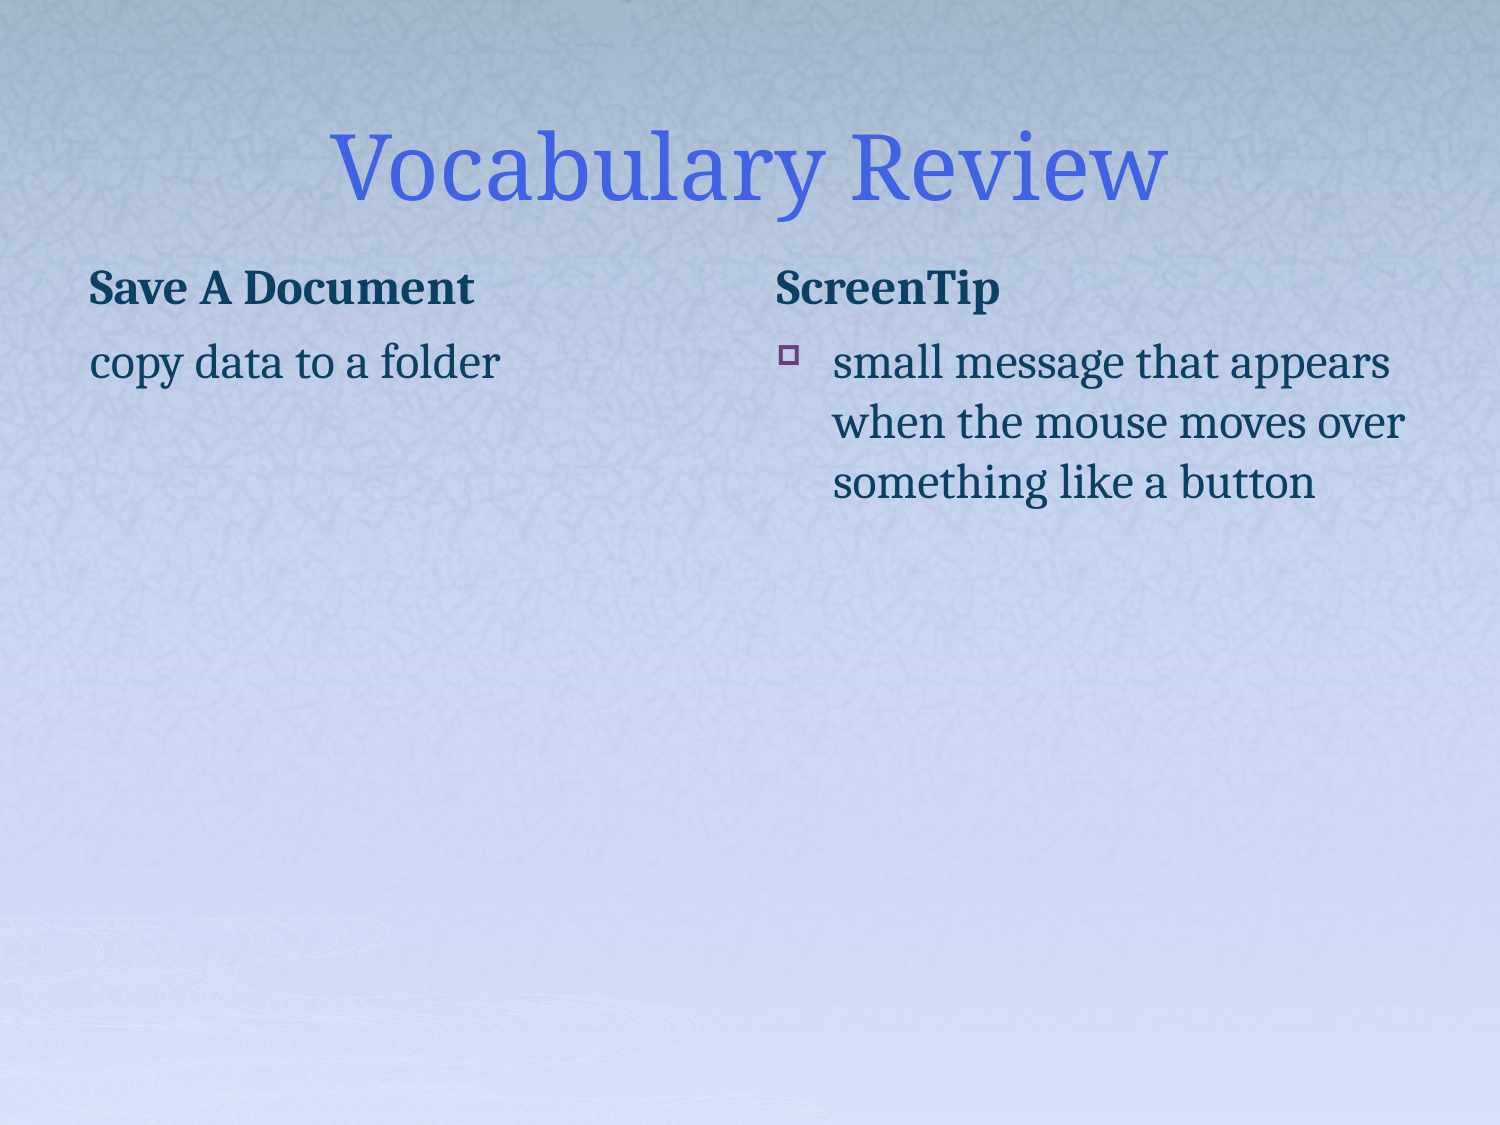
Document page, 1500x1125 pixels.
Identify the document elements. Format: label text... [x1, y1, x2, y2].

list ScreenTip [761, 216, 1425, 321]
list copy data to a folder [75, 321, 738, 970]
title Vocabulary Review [75, 70, 1425, 258]
list Save A Document [75, 216, 738, 321]
list small message that appears when the mouse moves over something like a button [761, 321, 1425, 970]
